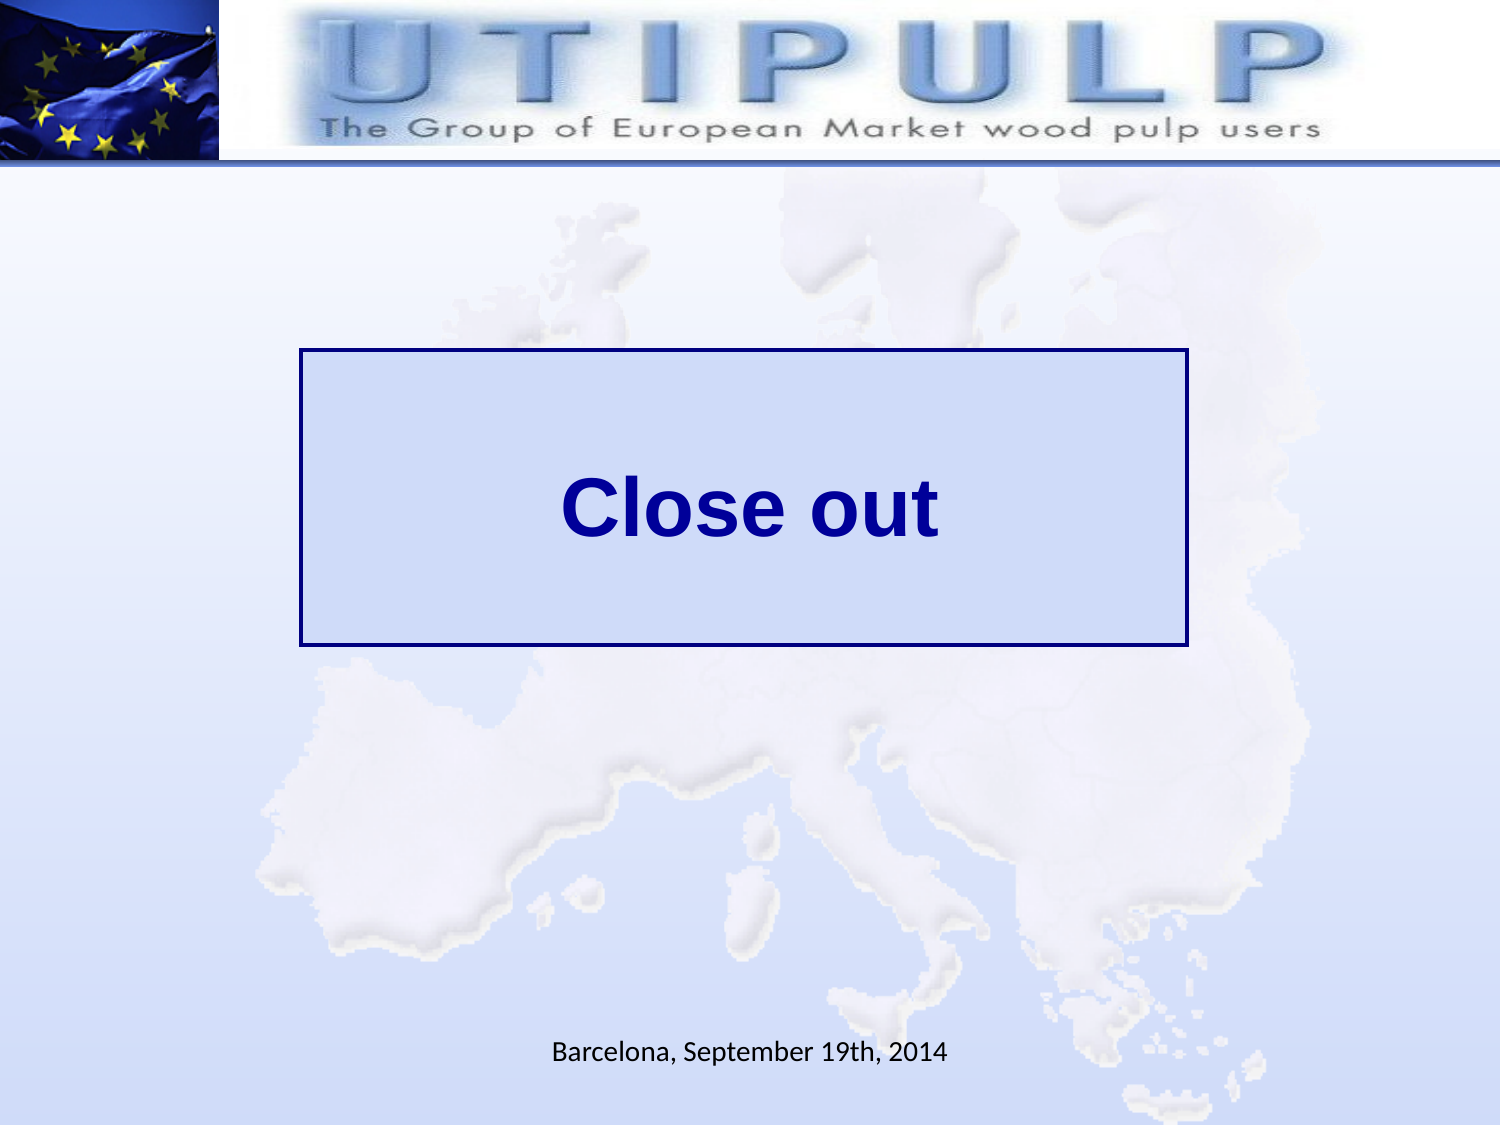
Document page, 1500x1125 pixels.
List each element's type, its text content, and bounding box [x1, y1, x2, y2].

footer Barcelona, September 19th, 2014 [512, 1024, 988, 1103]
picture [230, 167, 1341, 361]
picture [0, 0, 1500, 161]
text_box [301, 350, 1187, 361]
picture [230, 646, 1341, 1125]
text_box Close out [0, 361, 1500, 646]
